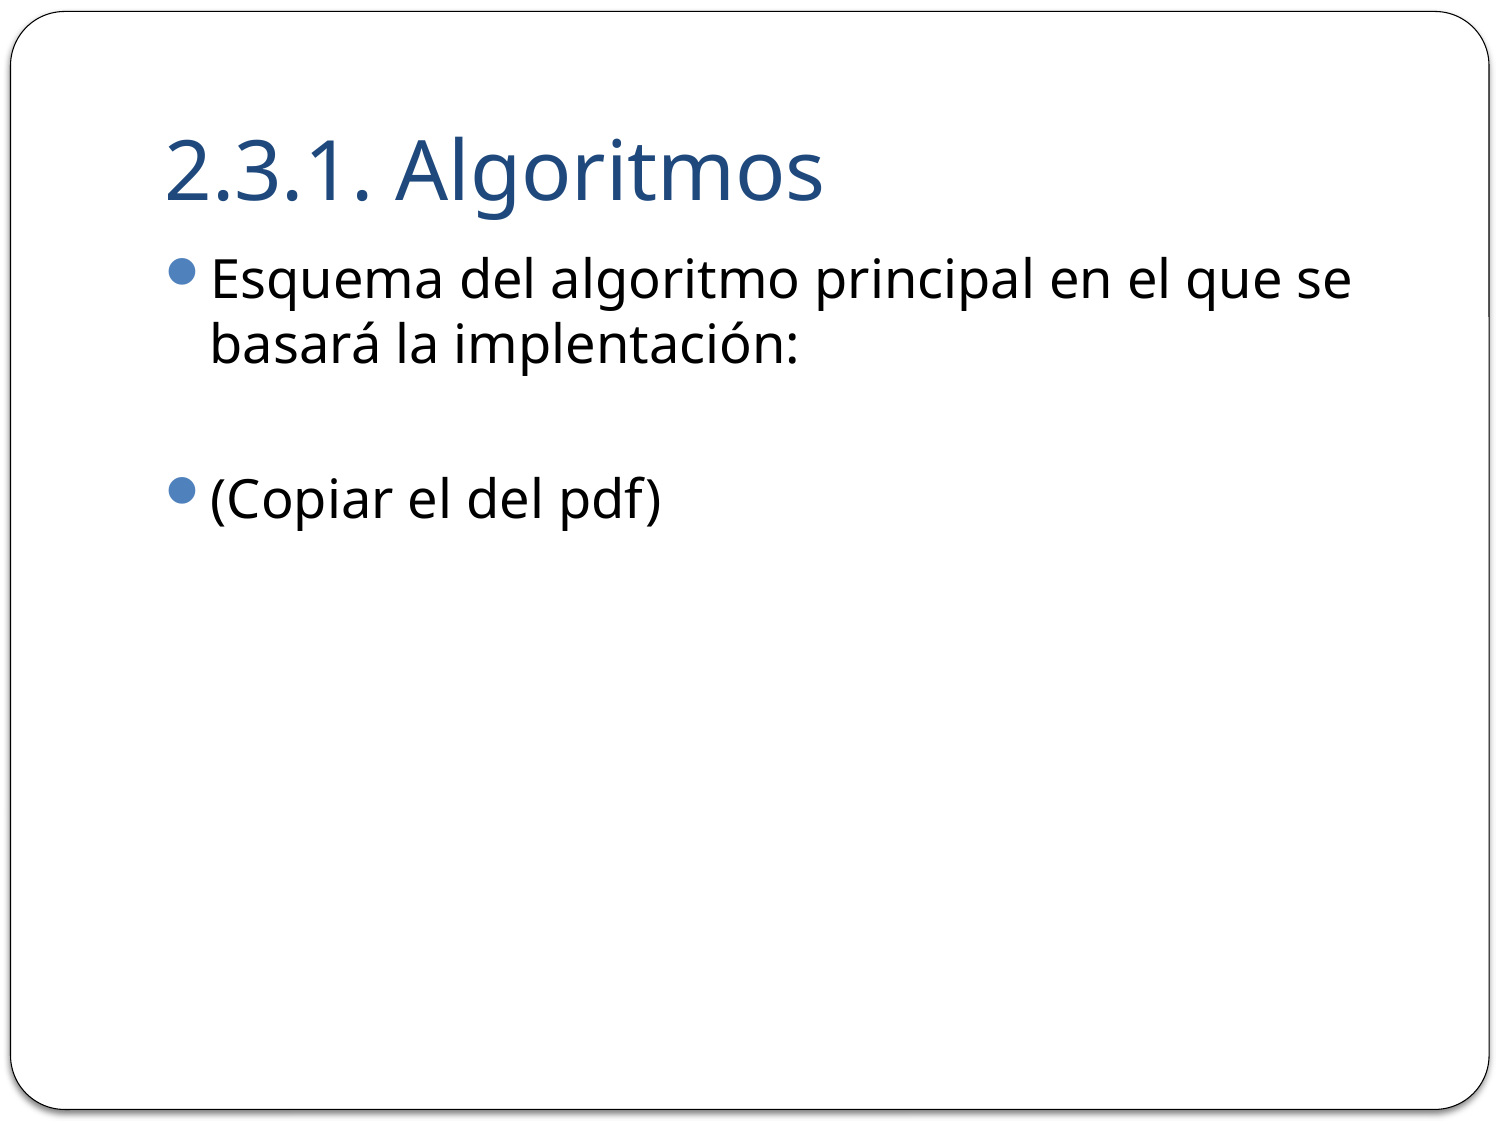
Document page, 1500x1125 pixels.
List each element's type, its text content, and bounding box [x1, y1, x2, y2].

list Esquema del algoritmo principal en el que se basará la implentación: (Copiar el del pdf) [150, 237, 1425, 988]
title 2.3.1. Algoritmos [150, 45, 1425, 233]
